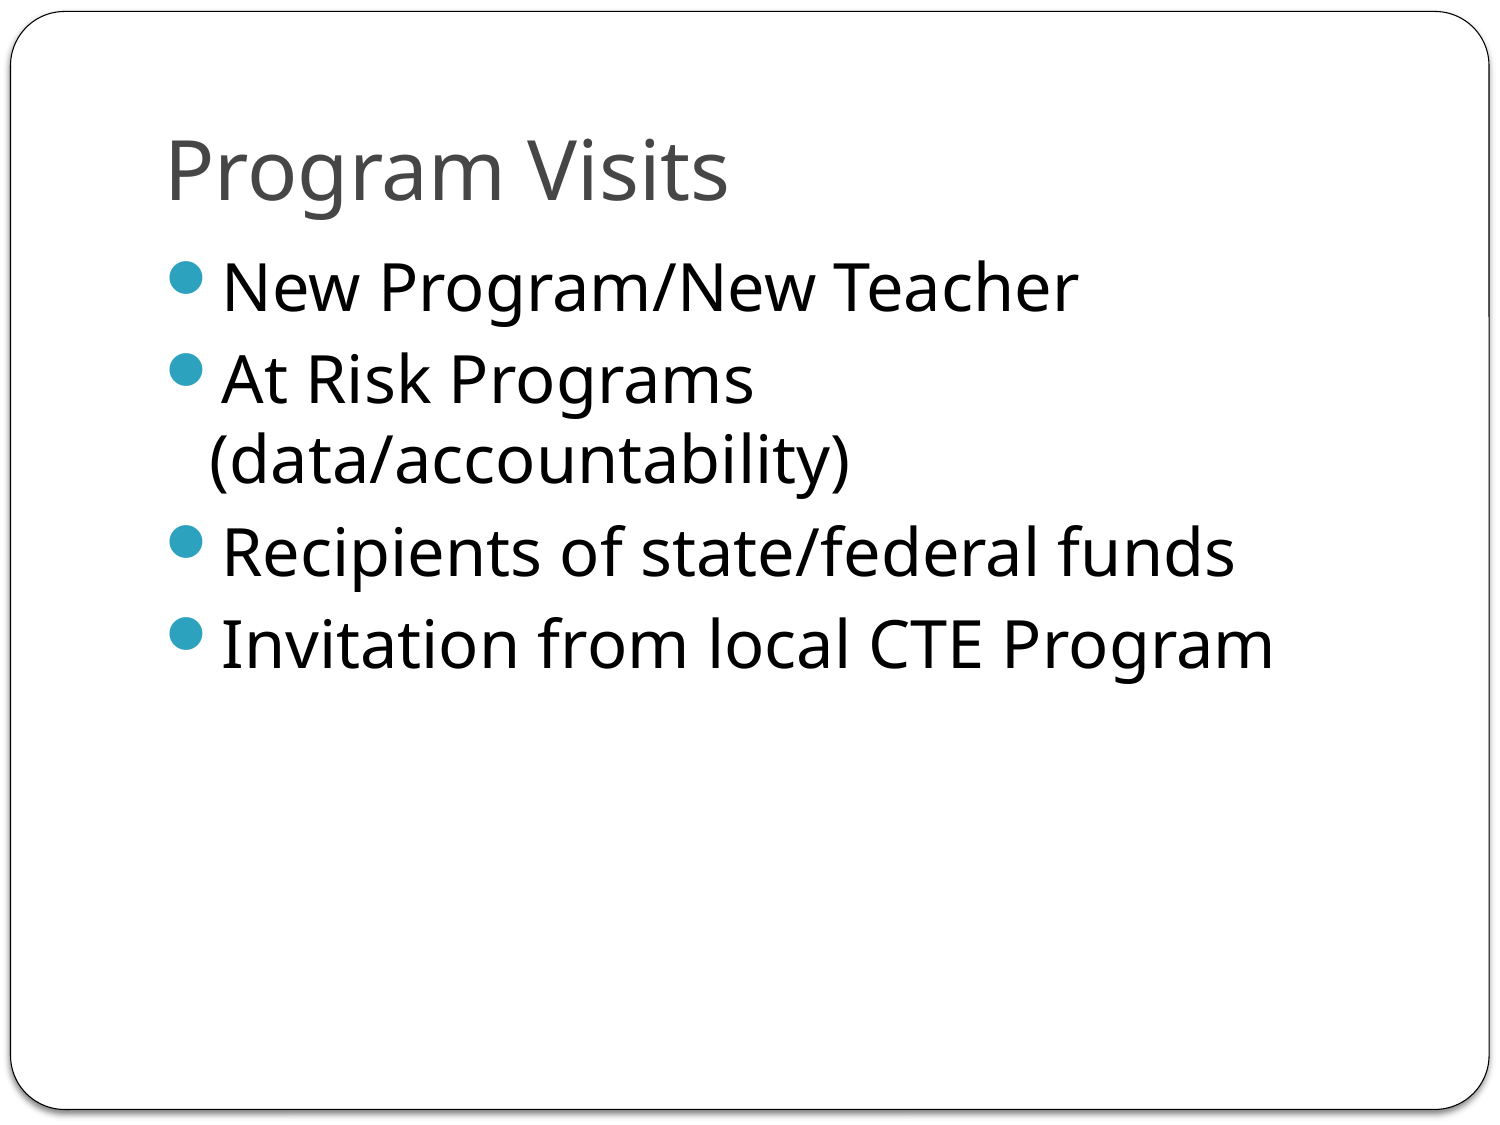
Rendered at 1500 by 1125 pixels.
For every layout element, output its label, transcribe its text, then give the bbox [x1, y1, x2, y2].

list New Program/New Teacher At Risk Programs (data/accountability) Recipients of state/federal funds Invitation from local CTE Program [150, 237, 1425, 988]
title Program Visits [150, 45, 1425, 233]
